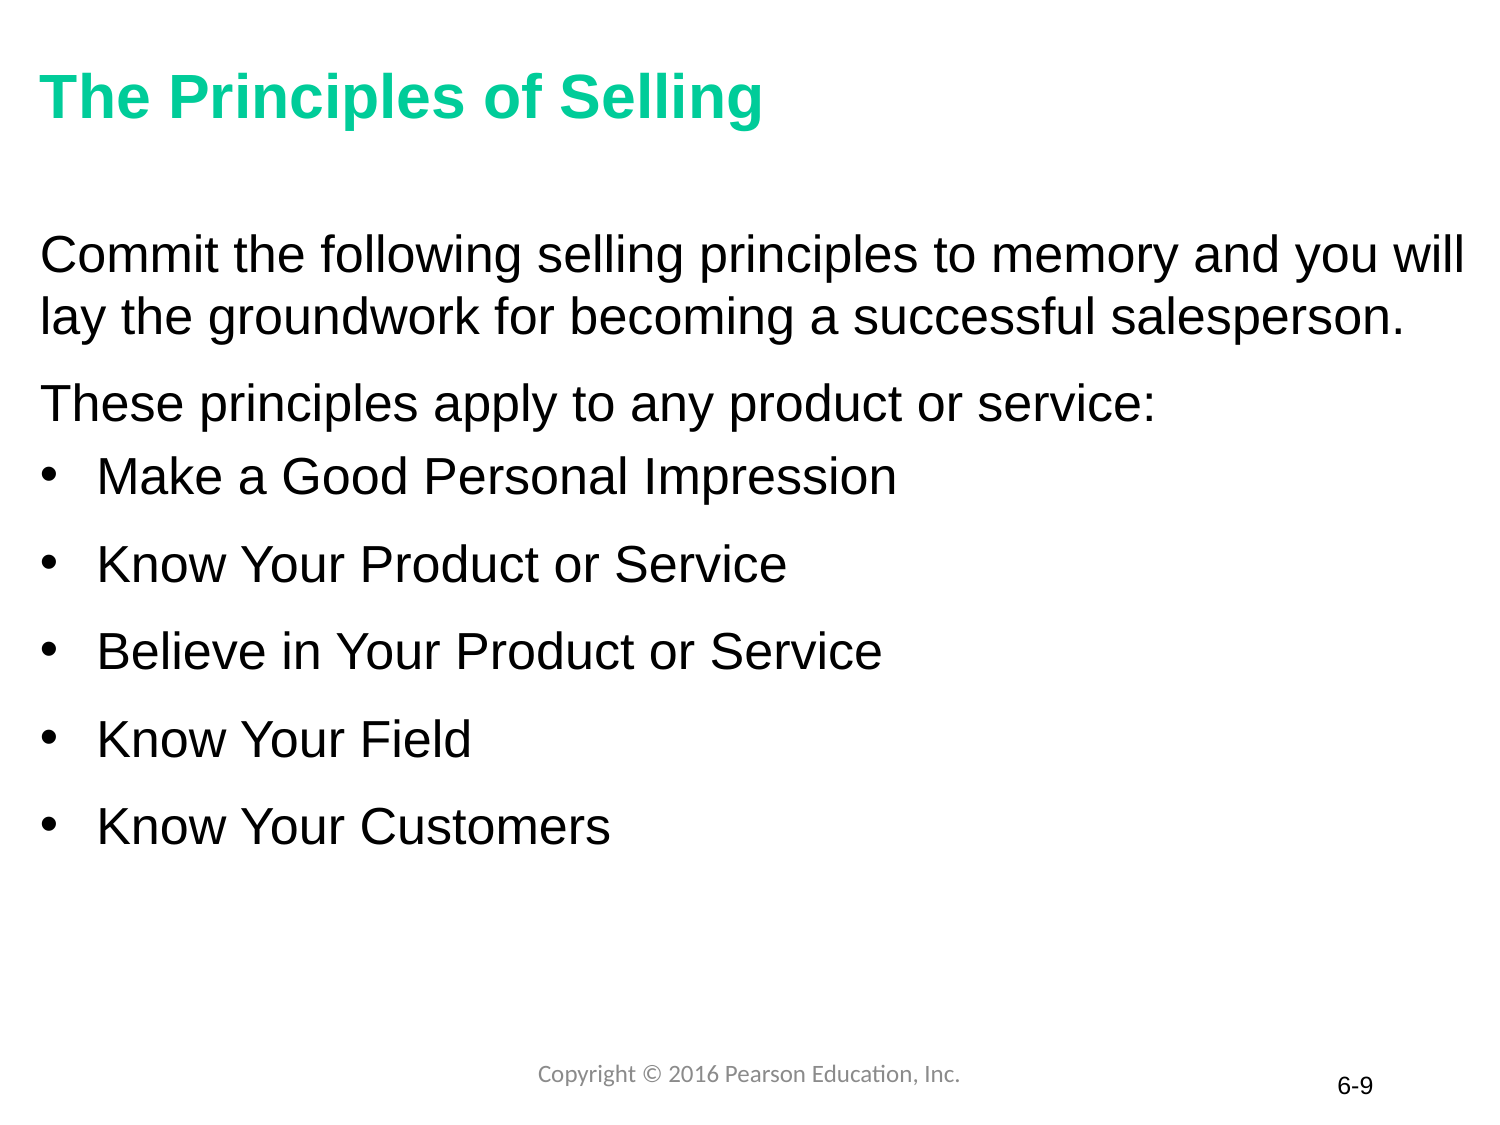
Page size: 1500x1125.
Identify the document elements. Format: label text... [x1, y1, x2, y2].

title The Principles of Selling [24, 0, 1375, 188]
list Commit the following selling principles to memory and you will lay the groundwork for becoming a successful salesperson. These principles apply to any product or service: Make a Good Personal Impression Know Your Product or Service Believe in Your Product or Service Know Your Field Know Your Customers [24, 212, 1487, 955]
footer Copyright © 2016 Pearson Education, Inc. [512, 1042, 988, 1103]
